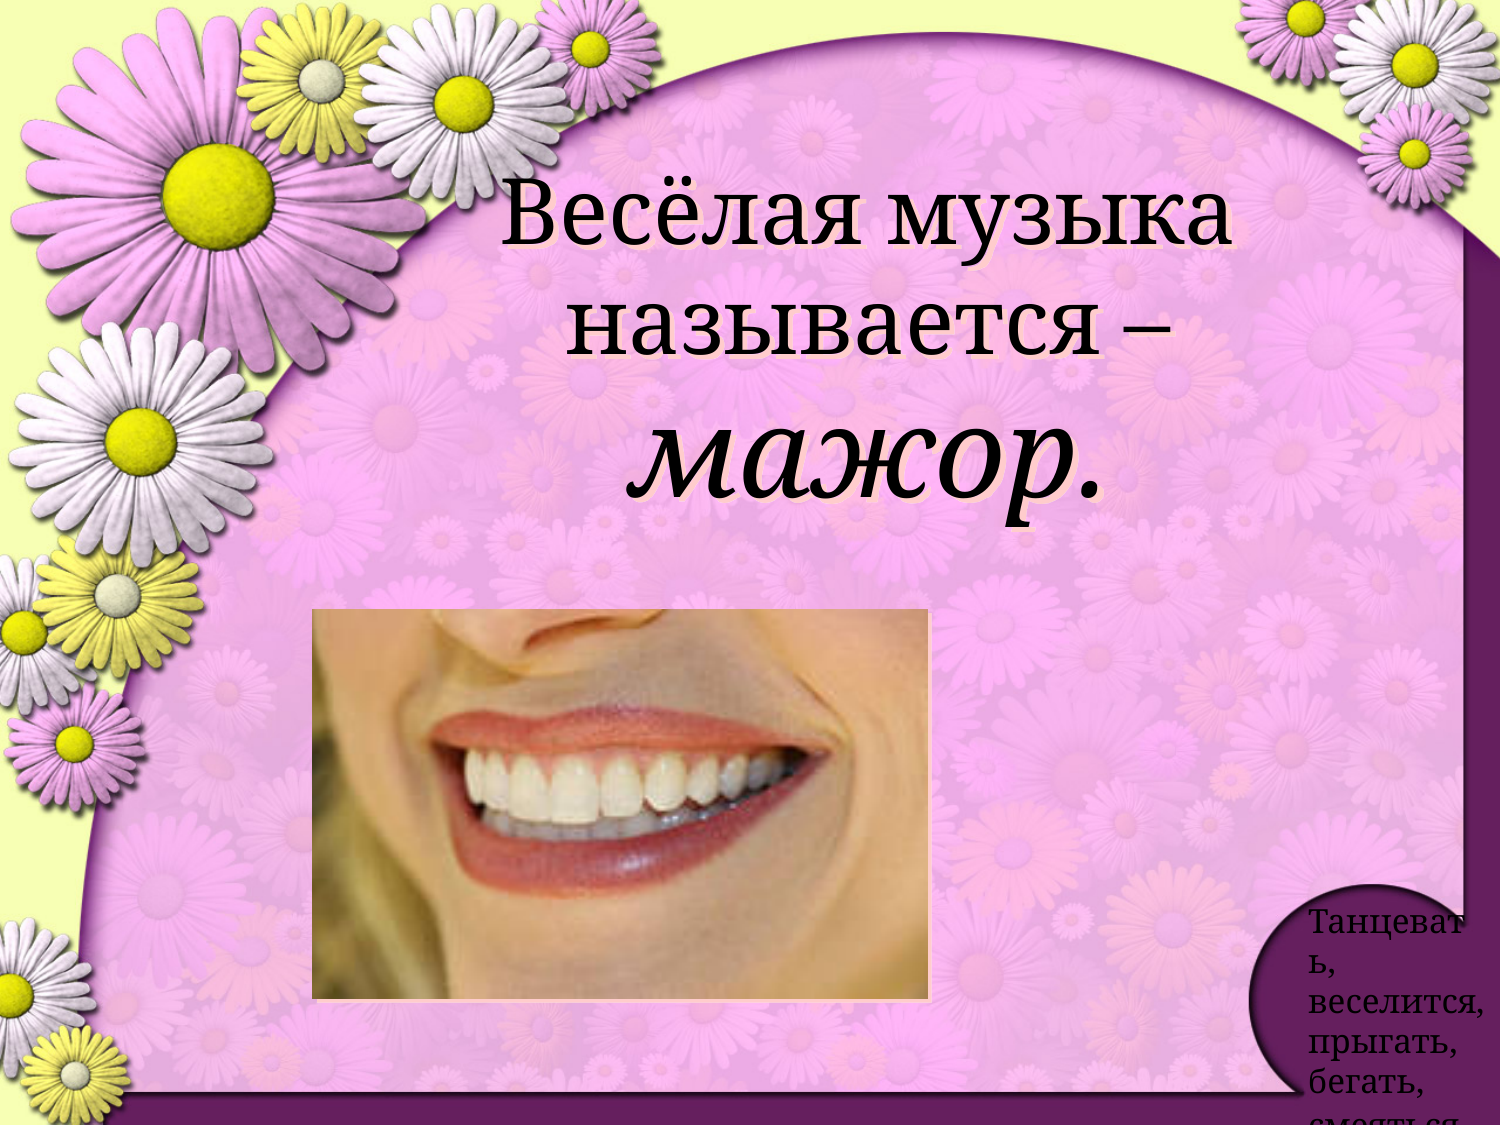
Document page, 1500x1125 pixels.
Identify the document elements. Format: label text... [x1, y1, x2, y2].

text_box Танцевать, веселится, прыгать, бегать, смеяться. [1293, 893, 1500, 1125]
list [312, 609, 928, 999]
picture [0, 0, 1500, 1125]
title Весёлая музыка называется – мажор. [371, 125, 1365, 551]
